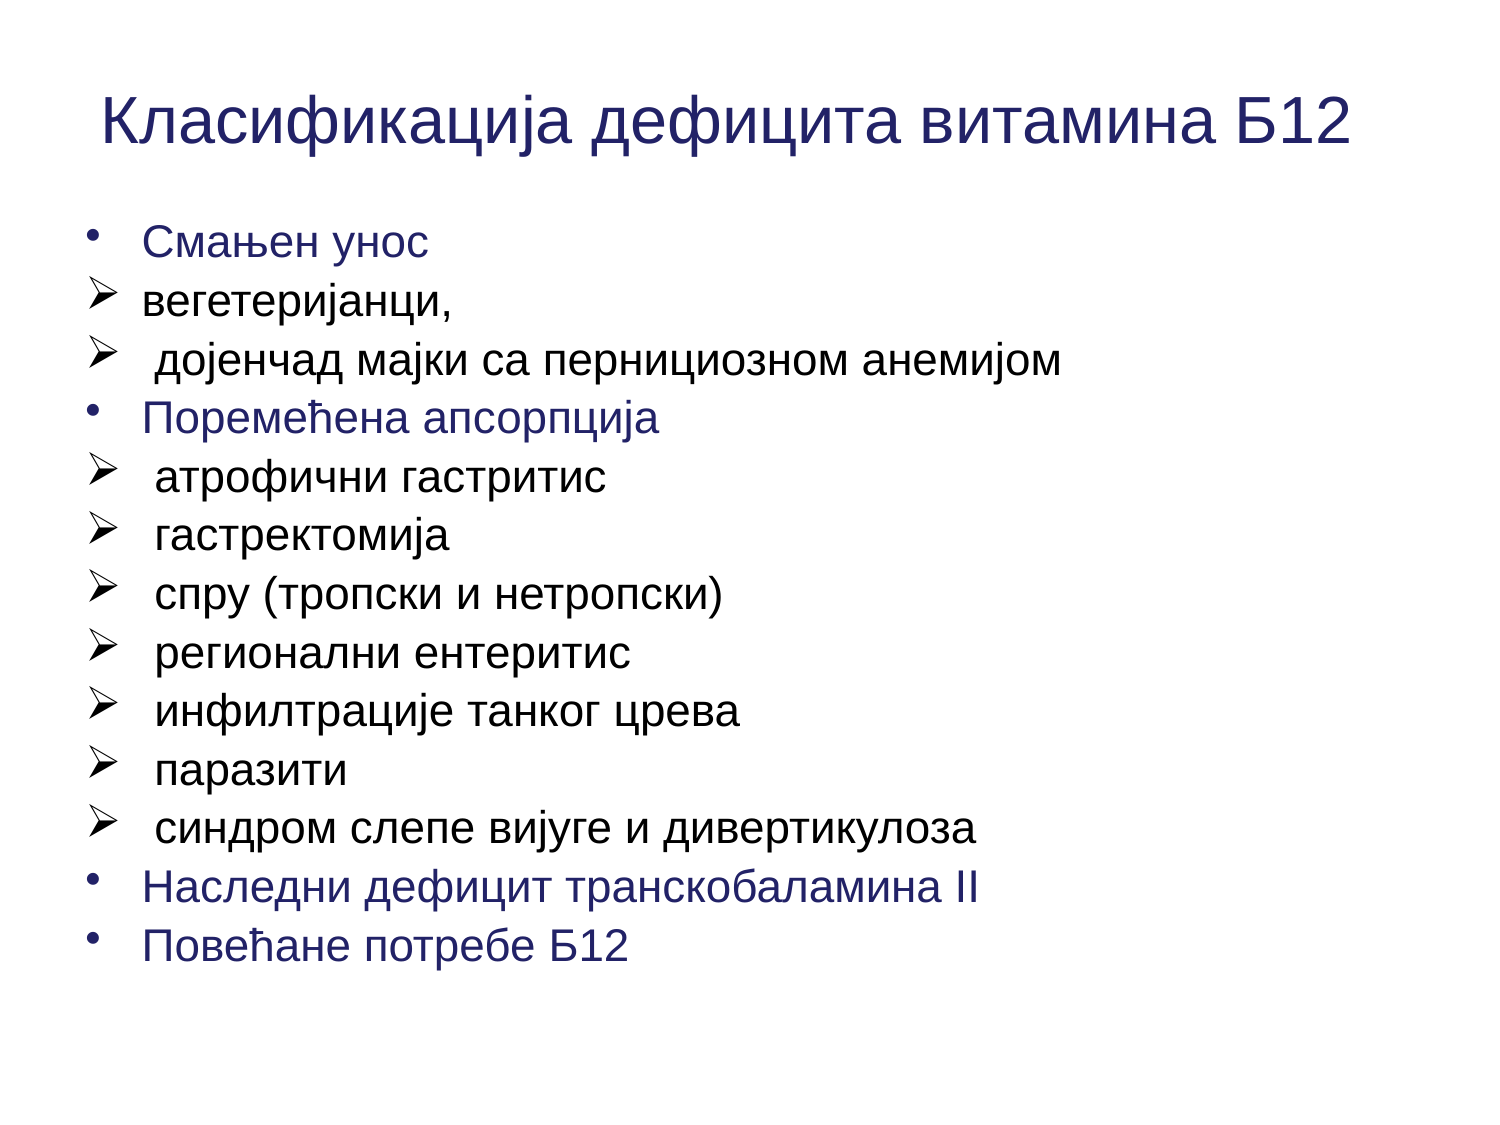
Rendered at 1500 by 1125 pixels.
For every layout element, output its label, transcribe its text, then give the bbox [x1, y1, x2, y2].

list Смањен унос вегетеријанци, дојенчад мајки са пернициозном анемијом Поремећена апсорпција атрофични гастритис гастректомија спру (тропски и нетропски) регионални ентеритис инфилтрације танког црева паразити синдром слепе вијуге и дивертикулоза Наследни дефицит транскобаламина II Повећане потребе Б12 [70, 210, 1421, 1019]
title Класификација дефицита витамина Б12 [35, 35, 1419, 200]
